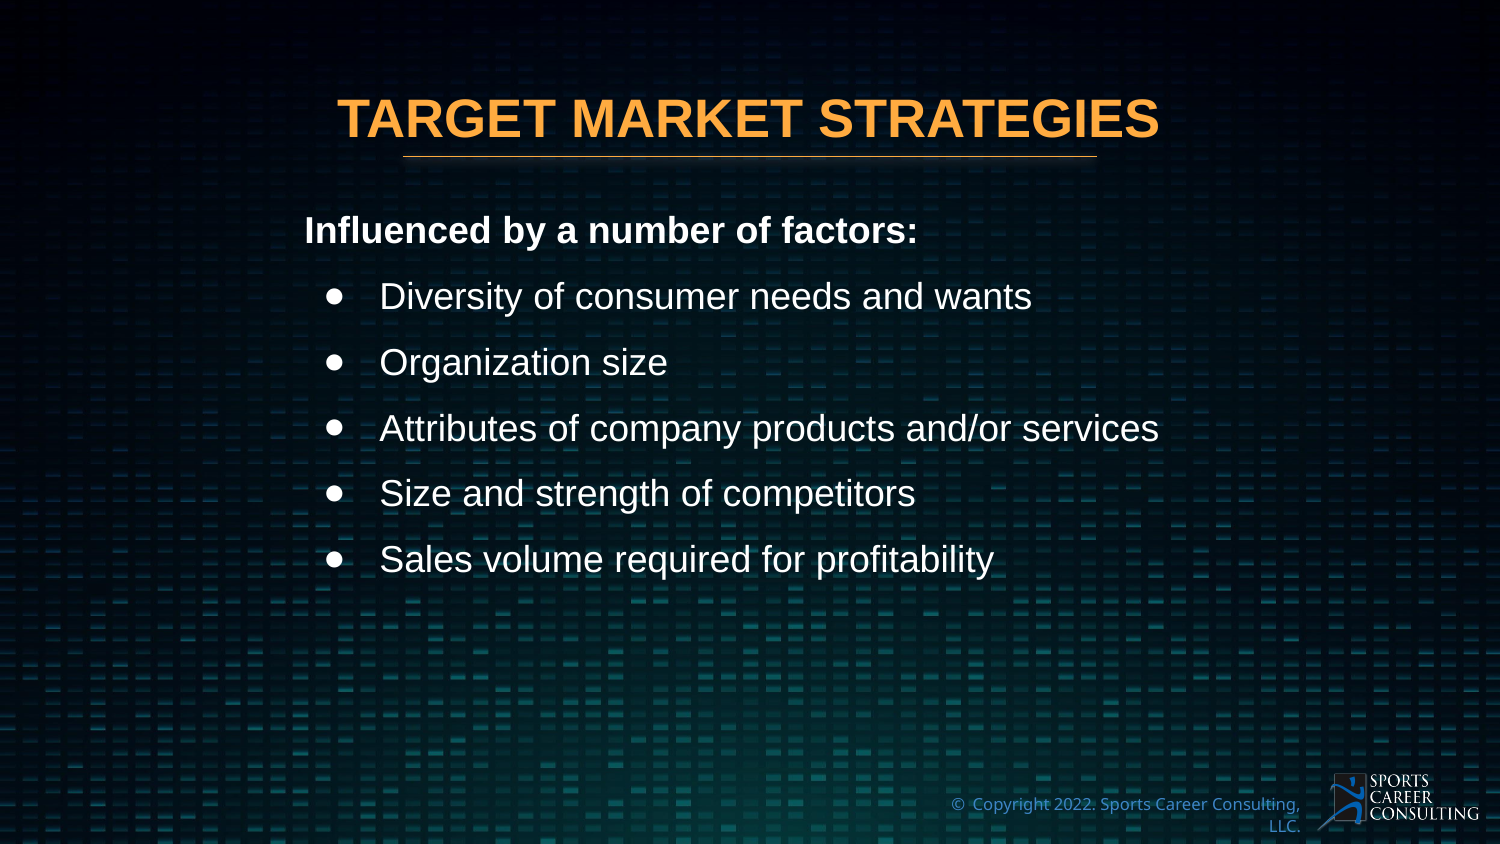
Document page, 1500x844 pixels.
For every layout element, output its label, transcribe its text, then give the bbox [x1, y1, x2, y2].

picture [0, 0, 1500, 844]
text_box © Copyright 2022. Sports Career Consulting, LLC. [905, 766, 1317, 844]
text_box TARGET MARKET STRATEGIES [244, 64, 1256, 163]
text_box Influenced by a number of factors: Diversity of consumer needs and wants Organization size Attributes of company products and/or services Size and strength of competitors Sales volume required for profitability [289, 190, 1211, 596]
